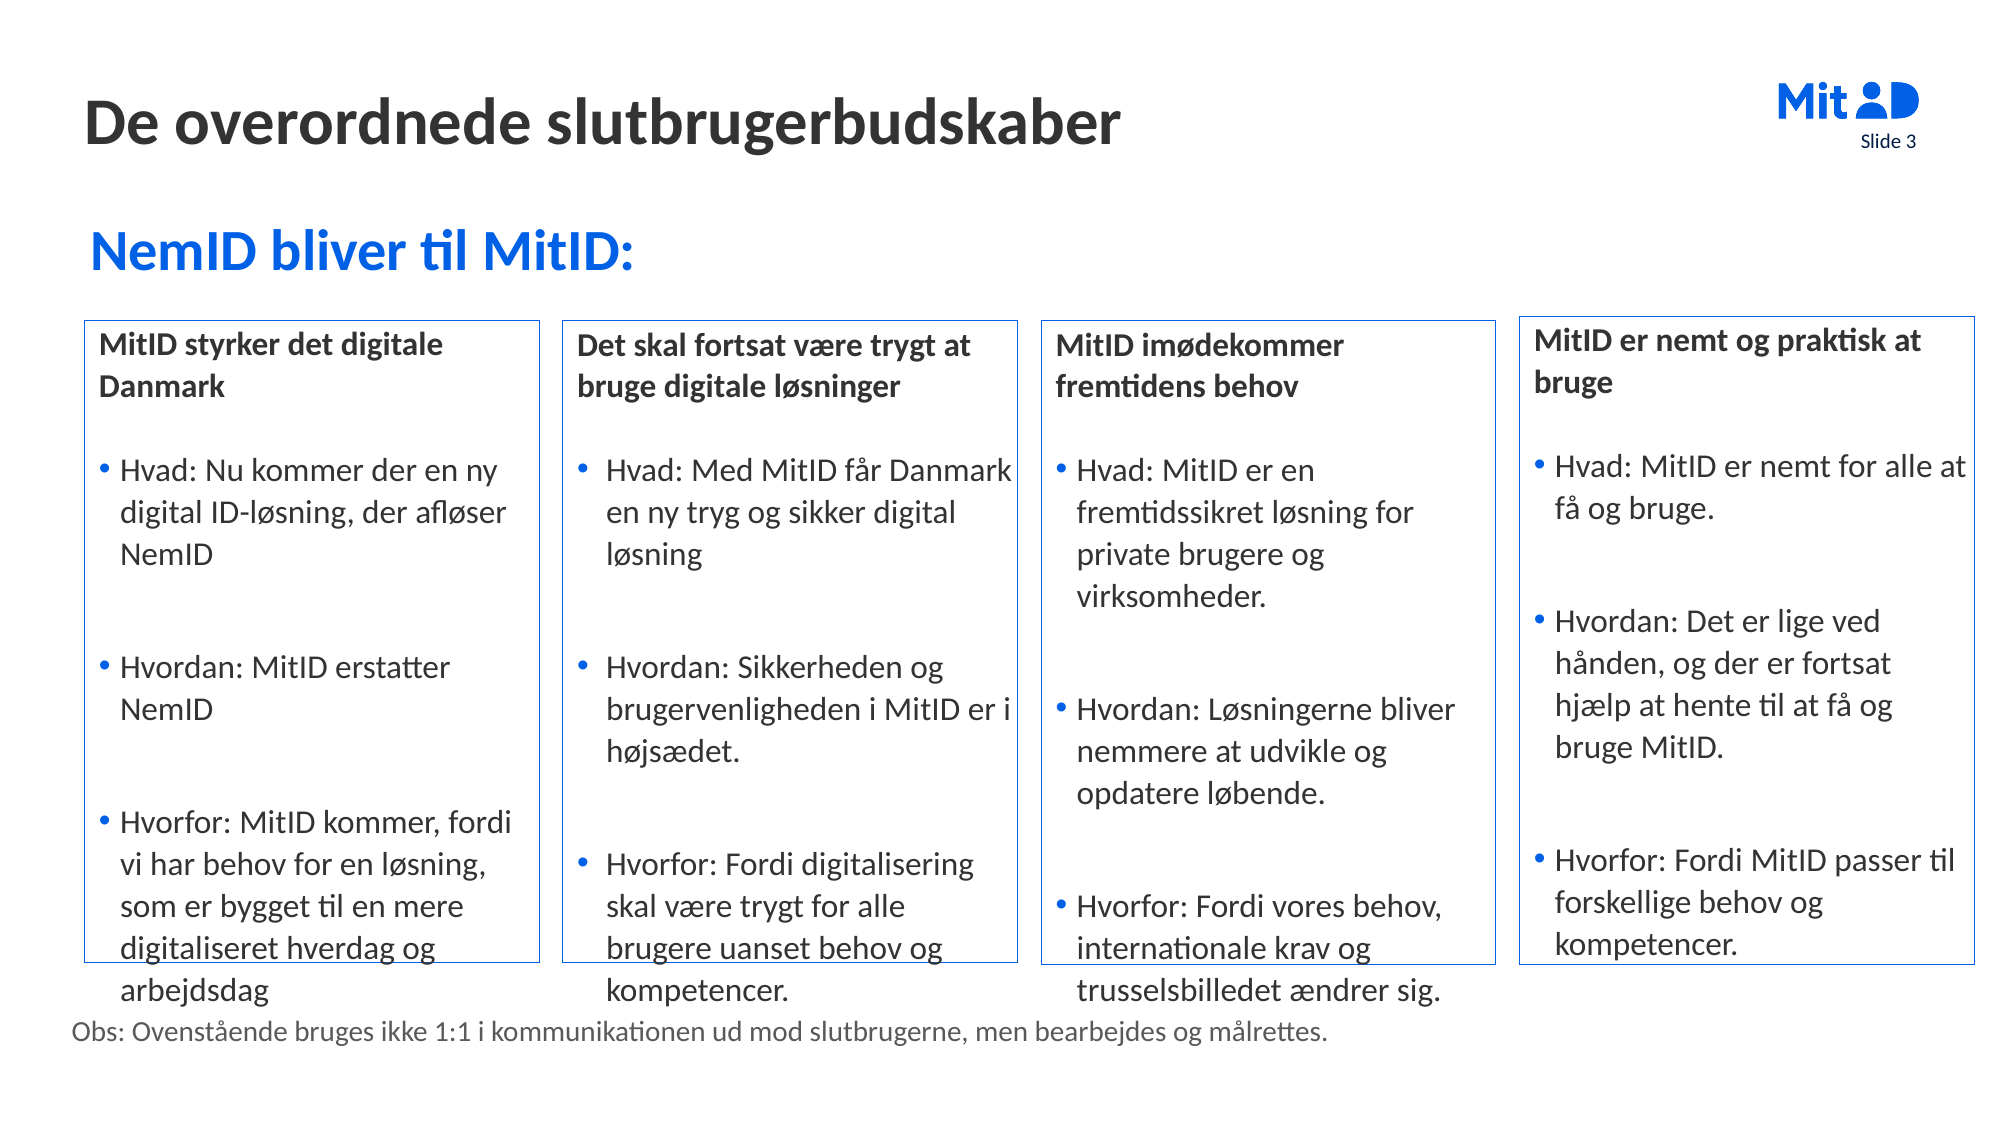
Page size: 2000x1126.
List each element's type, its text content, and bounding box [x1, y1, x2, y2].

list MitID styrker det digitale Danmark Hvad: Nu kommer der en ny digital ID-løsning, der afløser NemID Hvordan: MitID erstatter NemID Hvorfor: MitID kommer, fordi vi har behov for en løsning, som er bygget til en mere digitaliseret hverdag og arbejdsdag [84, 320, 540, 963]
list MitID imødekommer fremtidens behov Hvad: MitID er en fremtidssikret løsning for private brugere og virksomheder. Hvordan: Løsningerne bliver nemmere at udvikle og opdatere løbende. Hvorfor: Fordi vores behov, internationale krav og trusselsbilledet ændrer sig. [1041, 320, 1496, 965]
slide_number Slide 3 [1721, 122, 1917, 159]
list Obs: Ovenstående bruges ikke 1:1 i kommunikationen ud mod slutbrugerne, men bearbejdes og målrettes. [71, 1010, 1903, 1069]
title De overordnede slutbrugerbudskaber [84, 77, 1721, 159]
list MitID er nemt og praktisk at bruge Hvad: MitID er nemt for alle at få og bruge. Hvordan: Det er lige ved hånden, og der er fortsat hjælp at hente til at få og bruge MitID. Hvorfor: Fordi MitID passer til forskellige behov og kompetencer. [1519, 316, 1975, 965]
list Det skal fortsat være trygt at bruge digitale løsninger Hvad: Med MitID får Danmark en ny tryg og sikker digital løsning Hvordan: Sikkerheden og brugervenligheden i MitID er i højsædet. Hvorfor: Fordi digitalisering skal være trygt for alle brugere uanset behov og kompetencer. [562, 320, 1018, 963]
text_box NemID bliver til MitID: [90, 209, 1922, 303]
